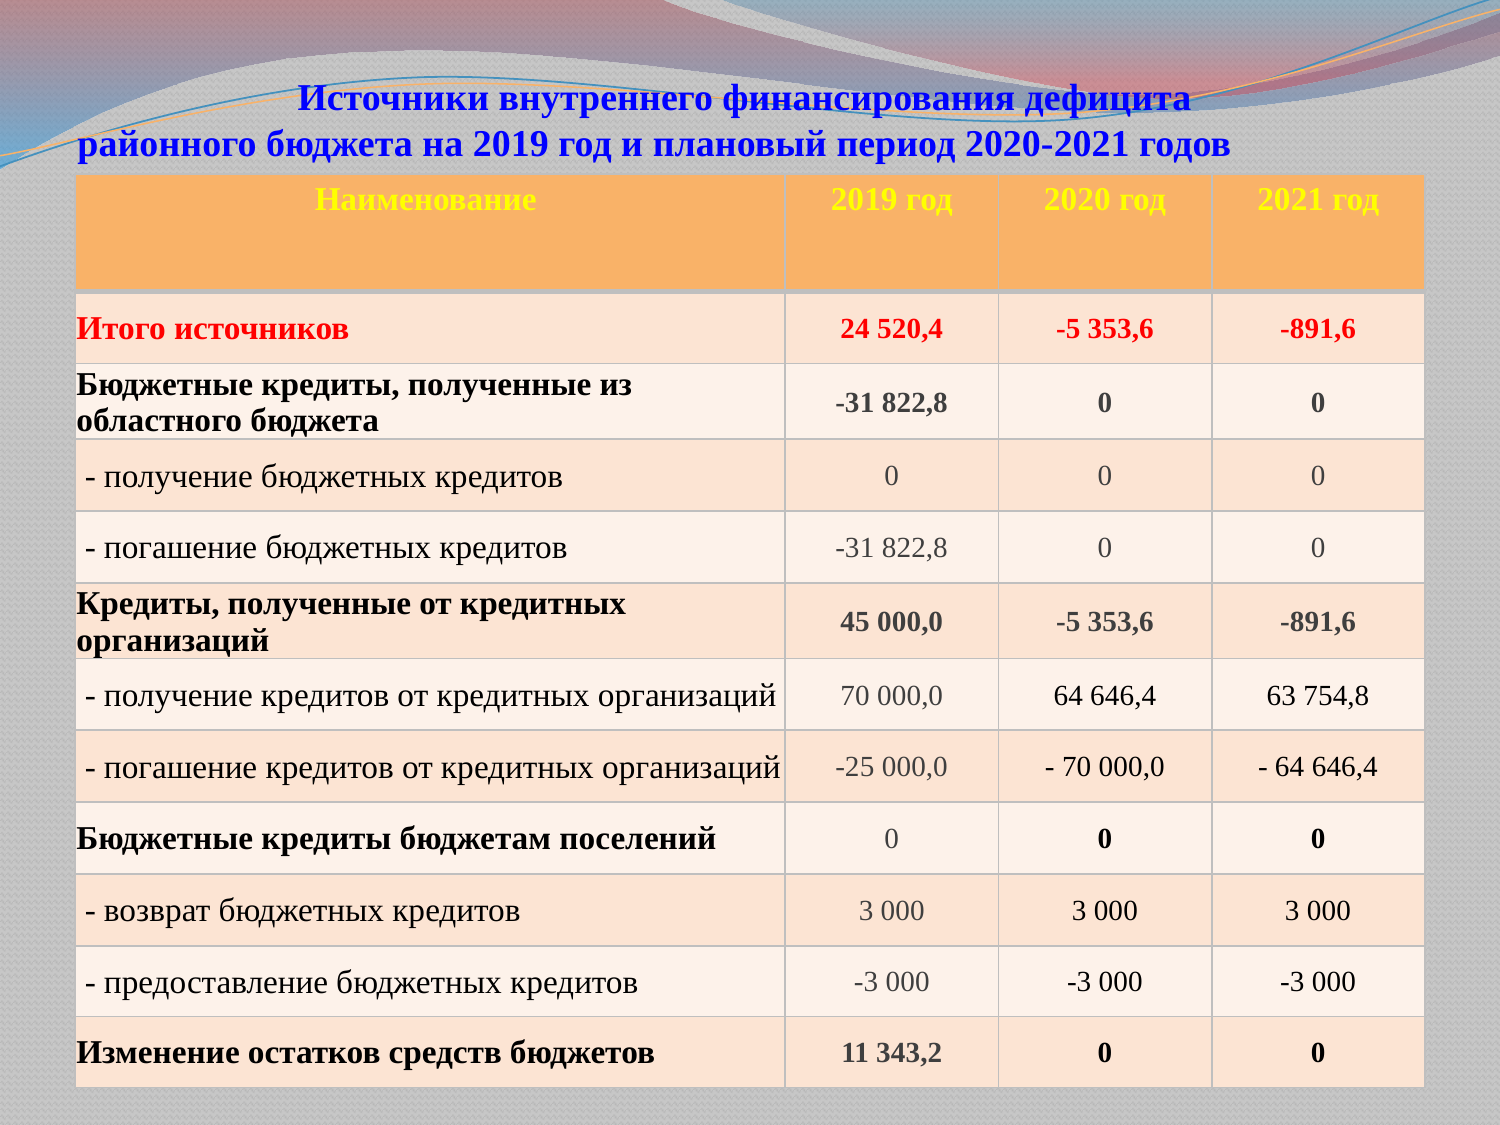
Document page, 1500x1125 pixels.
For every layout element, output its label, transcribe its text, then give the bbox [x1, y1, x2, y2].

table_header 2021 год [1213, 175, 1424, 289]
table_cell - 70 000,0 [999, 731, 1211, 801]
table_cell -5 353,6 [999, 294, 1211, 363]
table_cell - получение бюджетных кредитов [76, 440, 784, 510]
table_cell Итого источников [76, 294, 784, 363]
table_header 2019 год [786, 175, 998, 289]
table_cell 0 [999, 803, 1211, 873]
table_cell 0 [999, 364, 1211, 438]
table_cell 3 000 [999, 875, 1211, 945]
table_cell 3 000 [1213, 875, 1424, 945]
table_cell 0 [1213, 440, 1424, 510]
table_cell -891,6 [1213, 584, 1424, 658]
table_cell -25 000,0 [786, 731, 998, 801]
table_cell 0 [786, 803, 998, 873]
table_cell -891,6 [1213, 294, 1424, 363]
table_cell -31 822,8 [786, 512, 998, 582]
table_cell -3 000 [1213, 947, 1424, 1016]
table_cell 24 520,4 [786, 294, 998, 363]
table_cell - погашение бюджетных кредитов [76, 512, 784, 582]
table_cell 0 [999, 1017, 1211, 1087]
table_cell 64 646,4 [999, 659, 1211, 729]
table_cell Бюджетные кредиты бюджетам поселений [76, 803, 784, 873]
table_cell -5 353,6 [999, 584, 1211, 658]
table_cell - возврат бюджетных кредитов [76, 875, 784, 945]
table_cell 45 000,0 [786, 584, 998, 658]
table_cell -3 000 [786, 947, 998, 1016]
table_cell - погашение кредитов от кредитных организаций [76, 731, 784, 801]
table_cell -3 000 [999, 947, 1211, 1016]
table_header Наименование [76, 175, 784, 289]
title Источники внутреннего финансирования дефицита районного бюджета на 2019 год и плановый период 2020-2021 годов [75, 35, 1425, 164]
table_cell 0 [1213, 512, 1424, 582]
table_cell 0 [1213, 803, 1424, 873]
table_cell 0 [999, 440, 1211, 510]
table_cell -31 822,8 [786, 364, 998, 438]
table_cell 3 000 [786, 875, 998, 945]
table_cell 63 754,8 [1213, 659, 1424, 729]
table_cell Кредиты, полученные от кредитных организаций [76, 584, 784, 658]
table_cell 11 343,2 [786, 1017, 998, 1087]
table_cell Изменение остатков средств бюджетов [76, 1017, 784, 1087]
table_cell - предоставление бюджетных кредитов [76, 947, 784, 1016]
table_cell - 64 646,4 [1213, 731, 1424, 801]
table_header 2020 год [999, 175, 1211, 289]
table_cell - получение кредитов от кредитных организаций [76, 659, 784, 729]
table_cell 70 000,0 [786, 659, 998, 729]
table_cell 0 [1213, 364, 1424, 438]
table_cell 0 [1213, 1017, 1424, 1087]
table_cell Бюджетные кредиты, полученные из областного бюджета [76, 364, 784, 438]
table_cell 0 [786, 440, 998, 510]
table_cell 0 [999, 512, 1211, 582]
